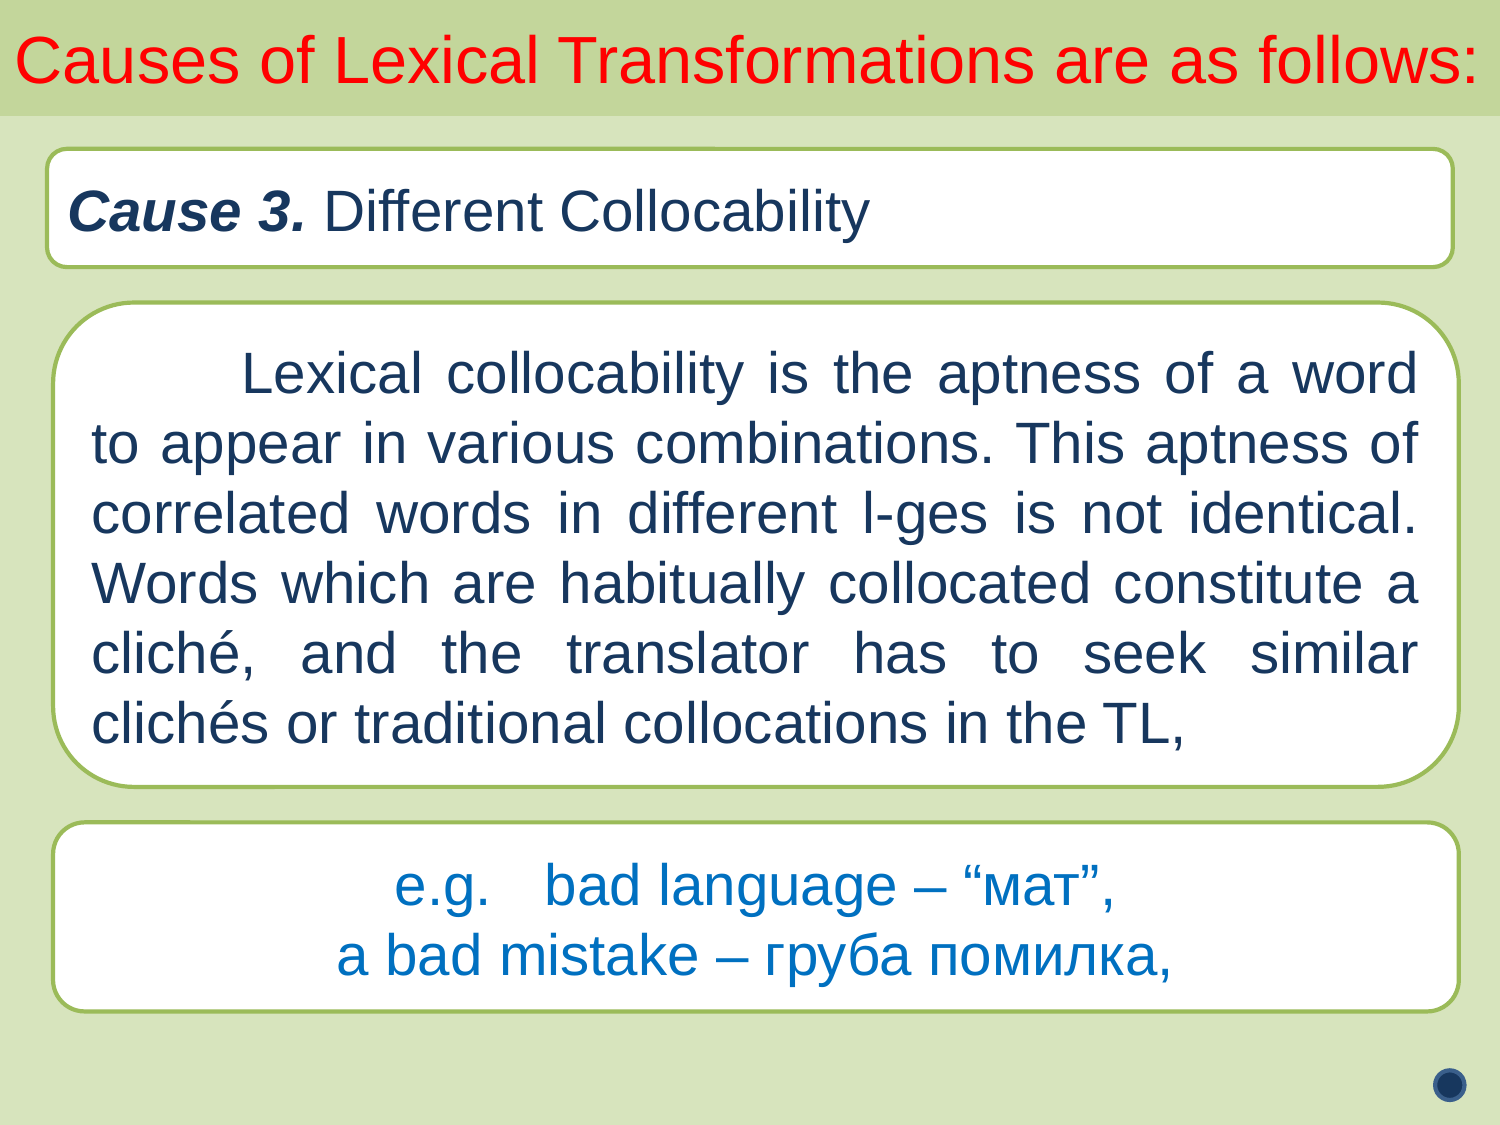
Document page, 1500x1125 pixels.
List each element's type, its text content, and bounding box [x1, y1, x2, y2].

text_box Lexical collocability is the aptness of a word to appear in various combinations. This aptness of correlated words in different l-ges is not identical. Words which are habitually collocated constitute a cliché, and the translator has to seek similar clichés or traditional collocations in the TL, [50, 300, 1461, 790]
text_box Cause 3. Different Collocability [44, 146, 1455, 270]
text_box [1433, 1068, 1467, 1103]
text_box Causes of Lexical Transformations are as follows: [0, 0, 1500, 116]
text_box e.g. bad language – “мат”, a bad mistake – груба помилка, [50, 820, 1461, 1014]
